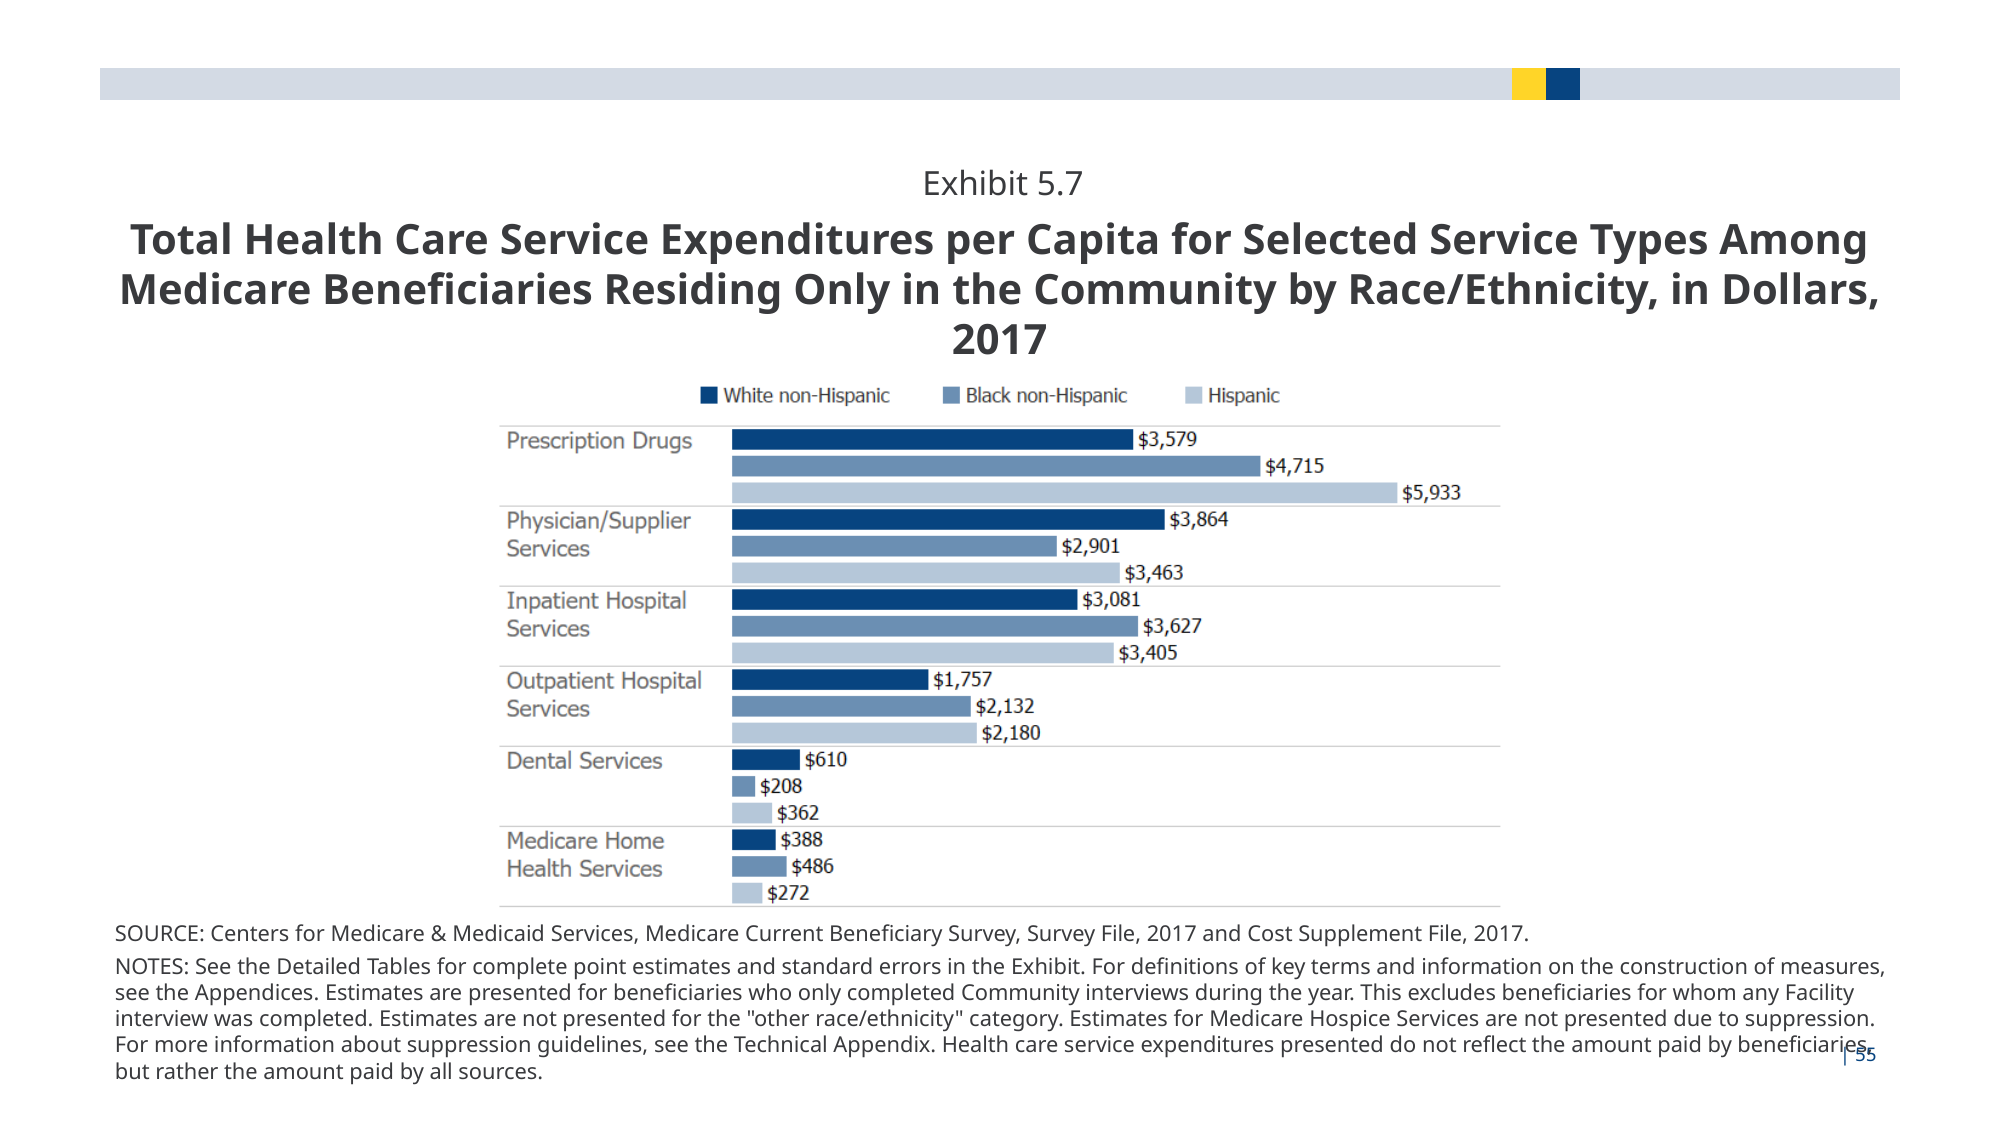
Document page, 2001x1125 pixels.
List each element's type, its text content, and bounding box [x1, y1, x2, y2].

list SOURCE: Centers for Medicare & Medicaid Services, Medicare Current Beneficiary Survey, Survey File, 2017 and Cost Supplement File, 2017. NOTES: See the Detailed Tables for complete point estimates and standard errors in the Exhibit. For definitions of key terms and information on the construction of measures, see the Appendices. Estimates are presented for beneficiaries who only completed Community interviews during the year. This excludes beneficiaries for whom any Facility interview was completed. Estimates are not presented for the "other race/ethnicity" category. Estimates for Medicare Hospice Services are not presented due to suppression. For more information about suppression guidelines, see the Technical Appendix. Health care service expenditures presented do not reflect the amount paid by beneficiaries, but rather the amount paid by all sources. [99, 912, 1900, 1063]
picture [484, 371, 1516, 913]
title Exhibit 5.7 [99, 154, 1900, 213]
list Total Health Care Service Expenditures per Capita for Selected Service Types Among Medicare Beneficiaries Residing Only in the Community by Race/Ethnicity, in Dollars, 2017 [99, 213, 1900, 300]
